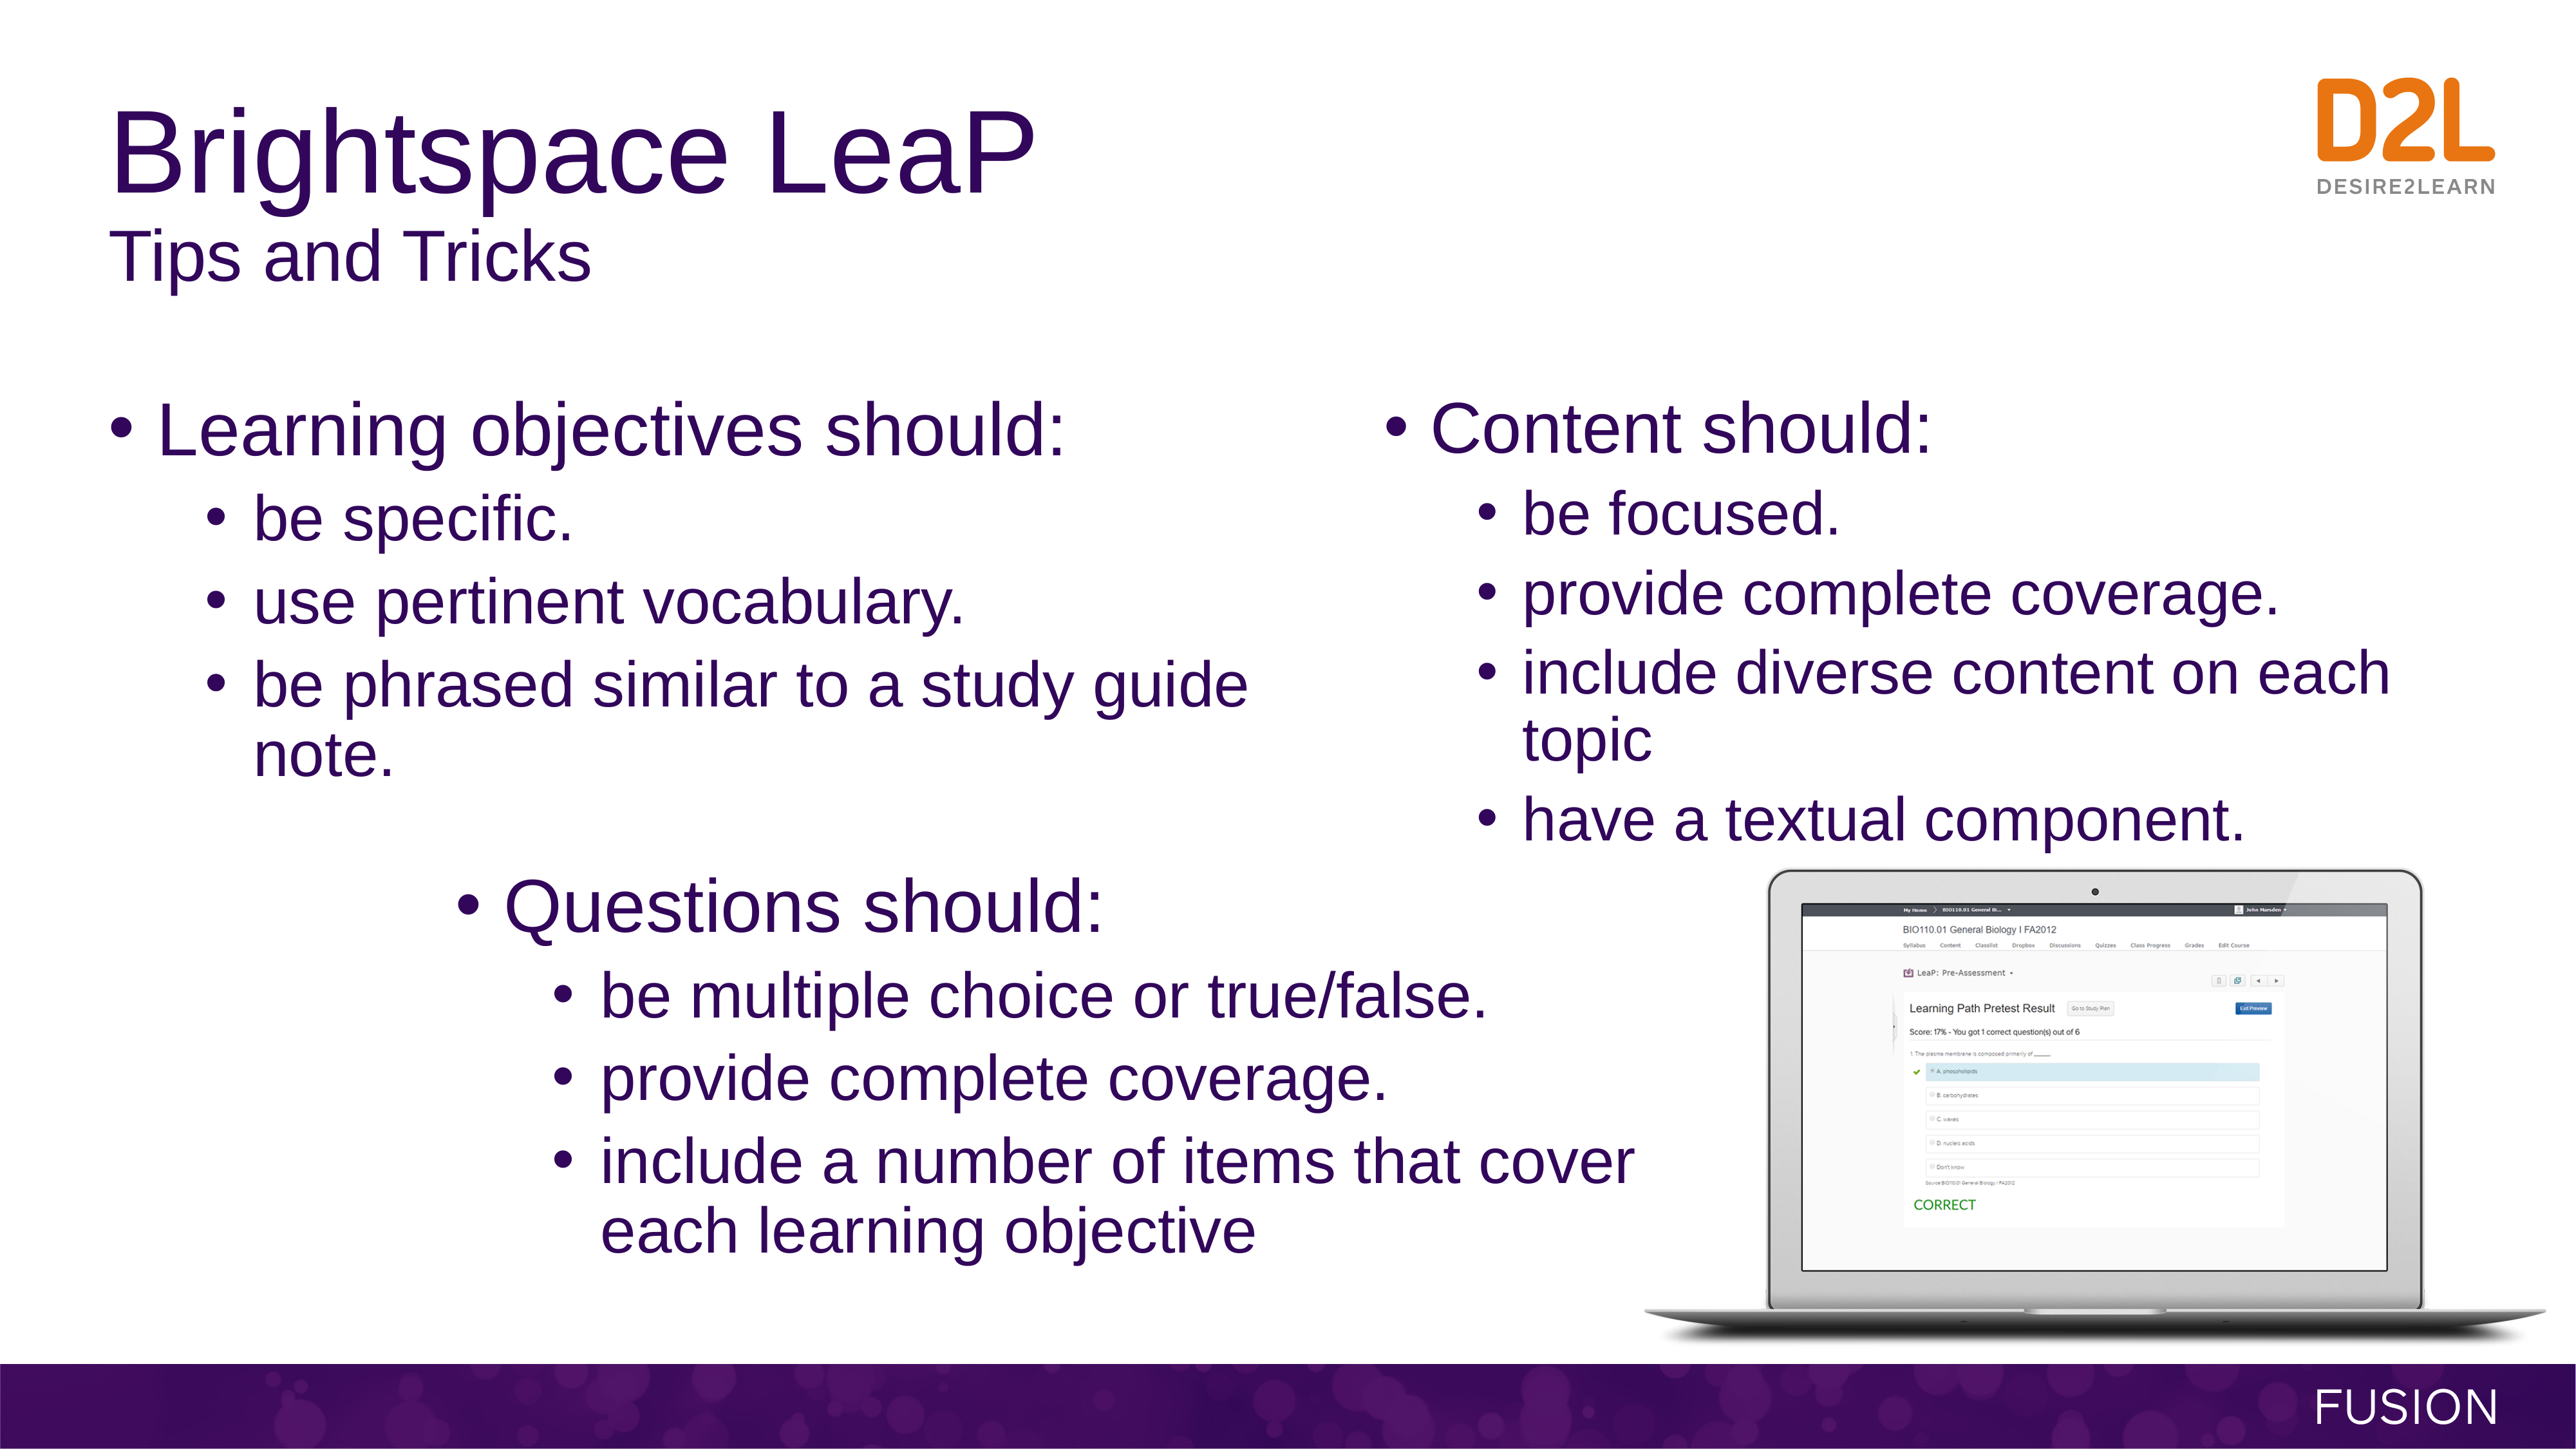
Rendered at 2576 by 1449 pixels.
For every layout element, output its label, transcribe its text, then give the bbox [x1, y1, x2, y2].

picture [0, 0, 2576, 1449]
title Brightspace LeaP Tips and Tricks [99, 86, 2069, 362]
list Learning objectives should: be specific. use pertinent vocabulary. be phrased similar to a study guide note. [99, 385, 1375, 863]
text_box Content should: be focused. provide complete coverage. include diverse content on each topic have a textual component. [1374, 386, 2510, 862]
text_box Questions should: be multiple choice or true/false. provide complete coverage. include a number of items that cover each learning objective [446, 862, 1604, 1340]
